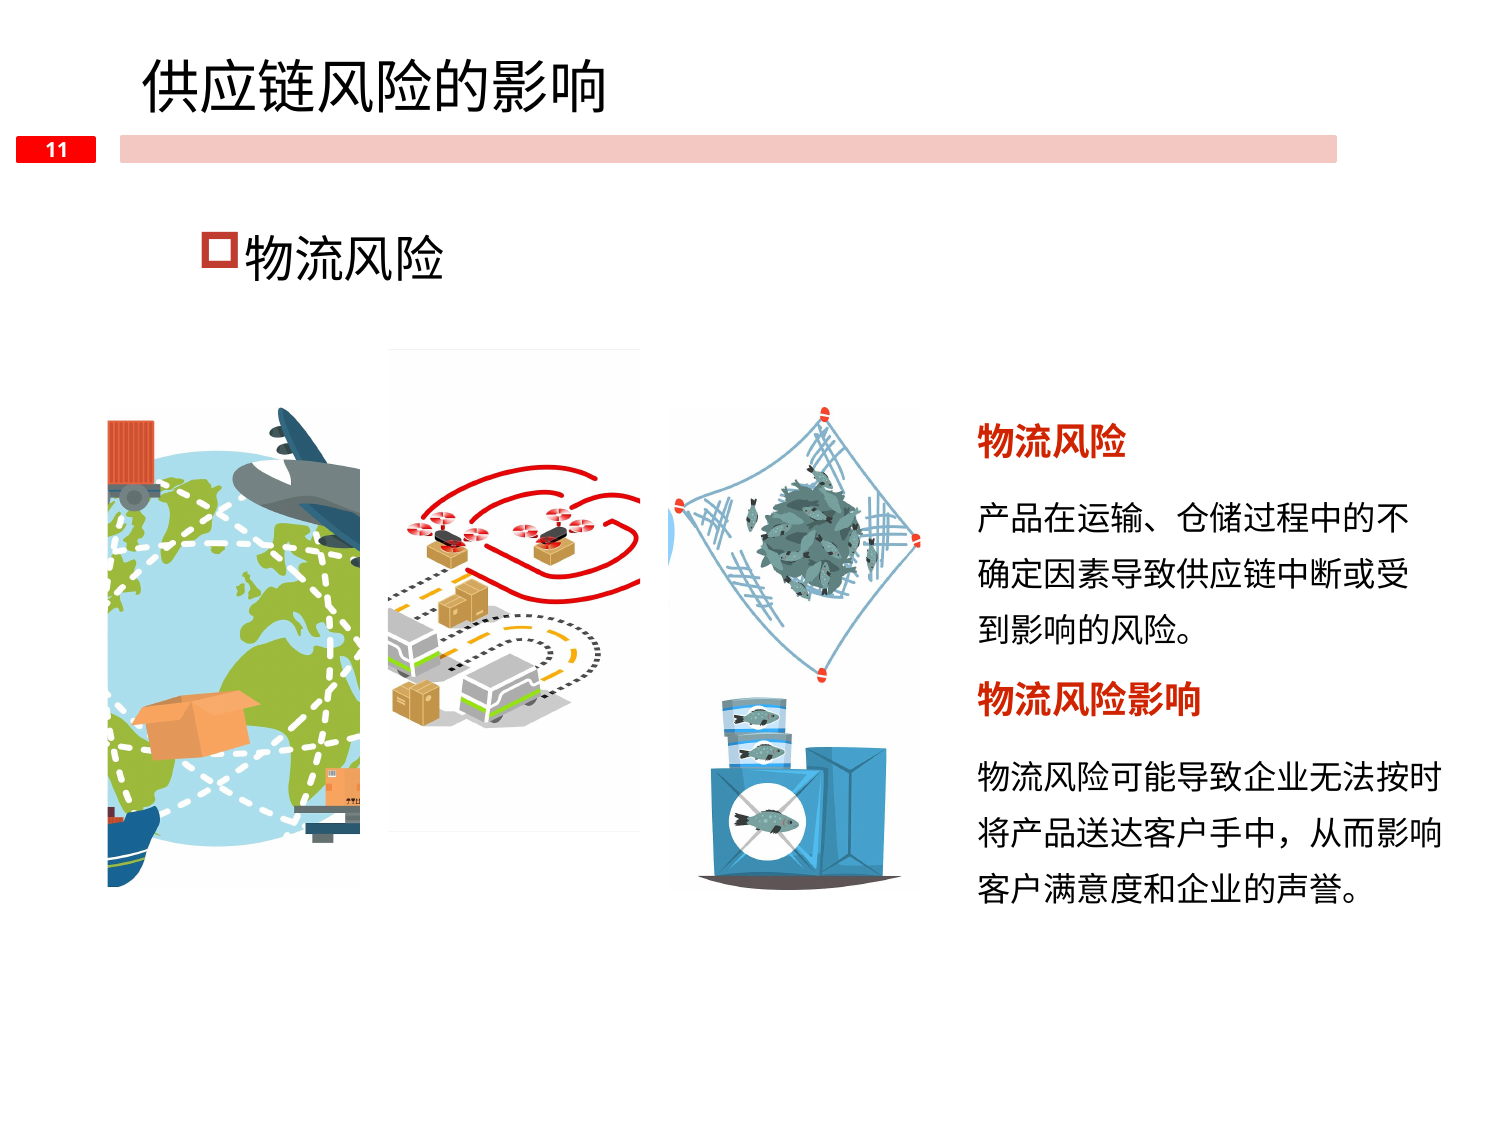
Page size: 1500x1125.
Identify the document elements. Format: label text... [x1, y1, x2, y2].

picture [387, 349, 641, 832]
text_box 供应链风险的影响 [126, 42, 623, 128]
text_box [17, 129, 97, 189]
text_box 产品在运输、仓储过程中的不确定因素导致供应链中断或受到影响的风险。 [966, 475, 1438, 656]
text_box 物流风险 [966, 397, 1410, 469]
picture [667, 407, 921, 890]
picture [107, 407, 361, 890]
text_box 物流风险影响 [966, 648, 1410, 727]
text_box 物流风险可能导致企业无法按时将产品送达客户手中，从而影响客户满意度和企业的声誉。 [965, 734, 1478, 914]
text_box 物流风险 [182, 219, 1168, 314]
